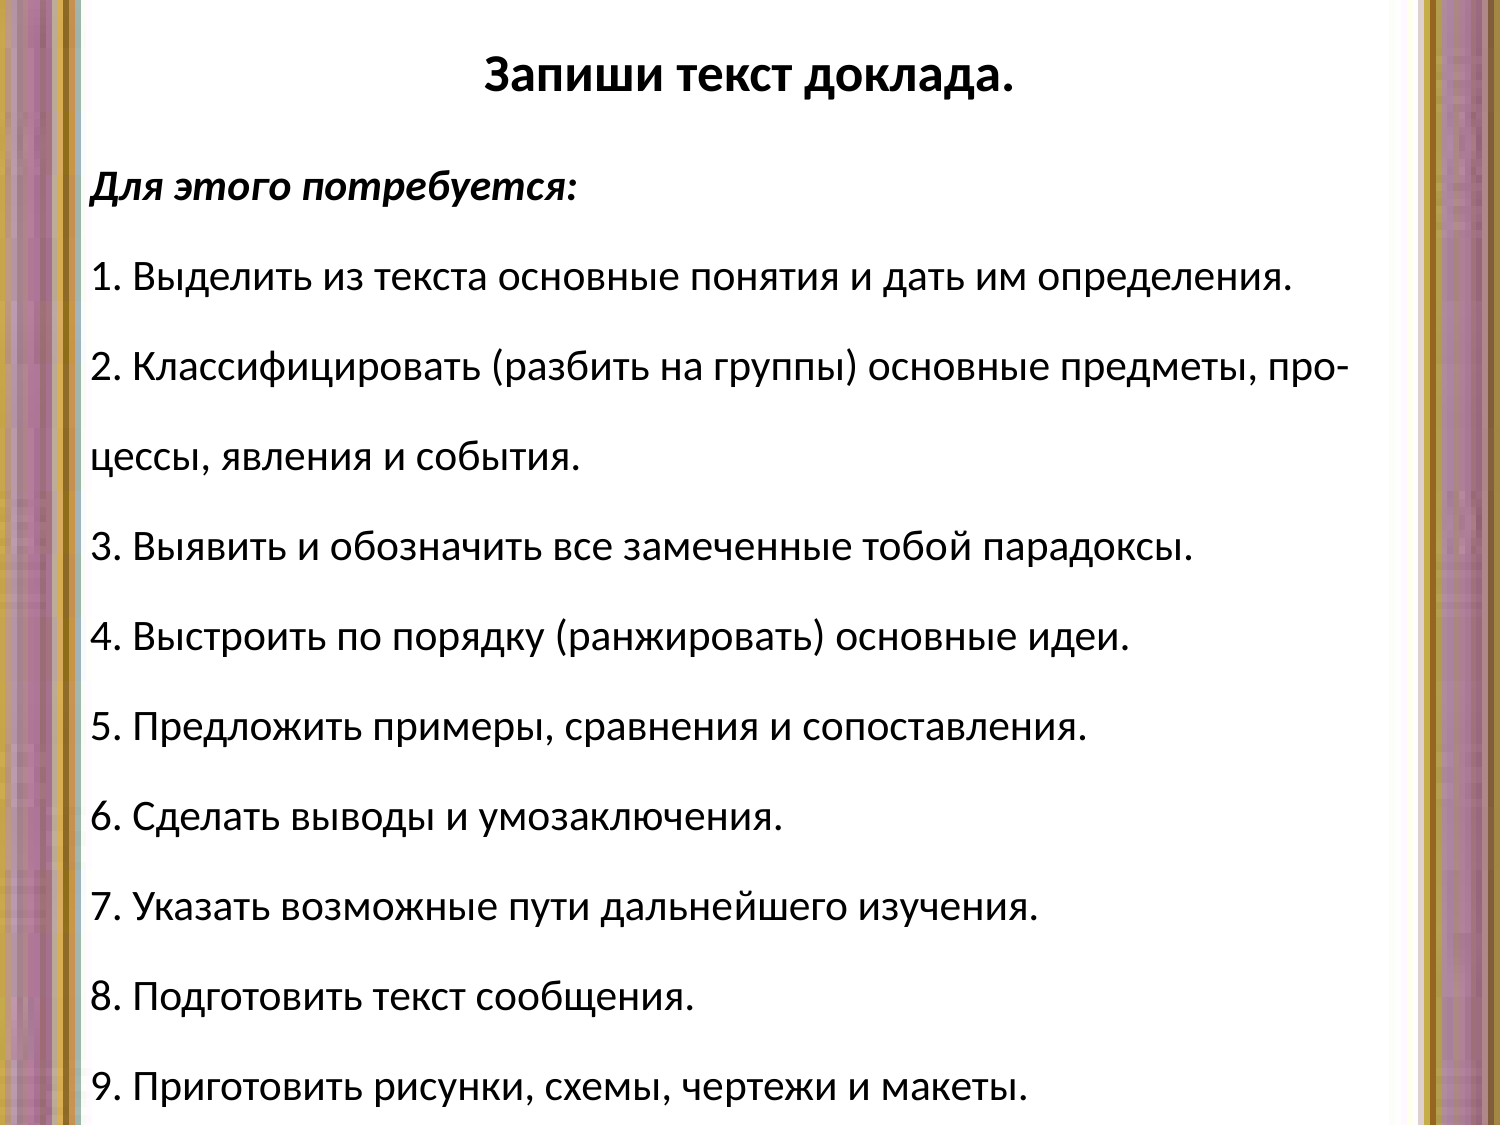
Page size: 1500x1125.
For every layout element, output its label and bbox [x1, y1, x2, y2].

list [0, 0, 1500, 1125]
